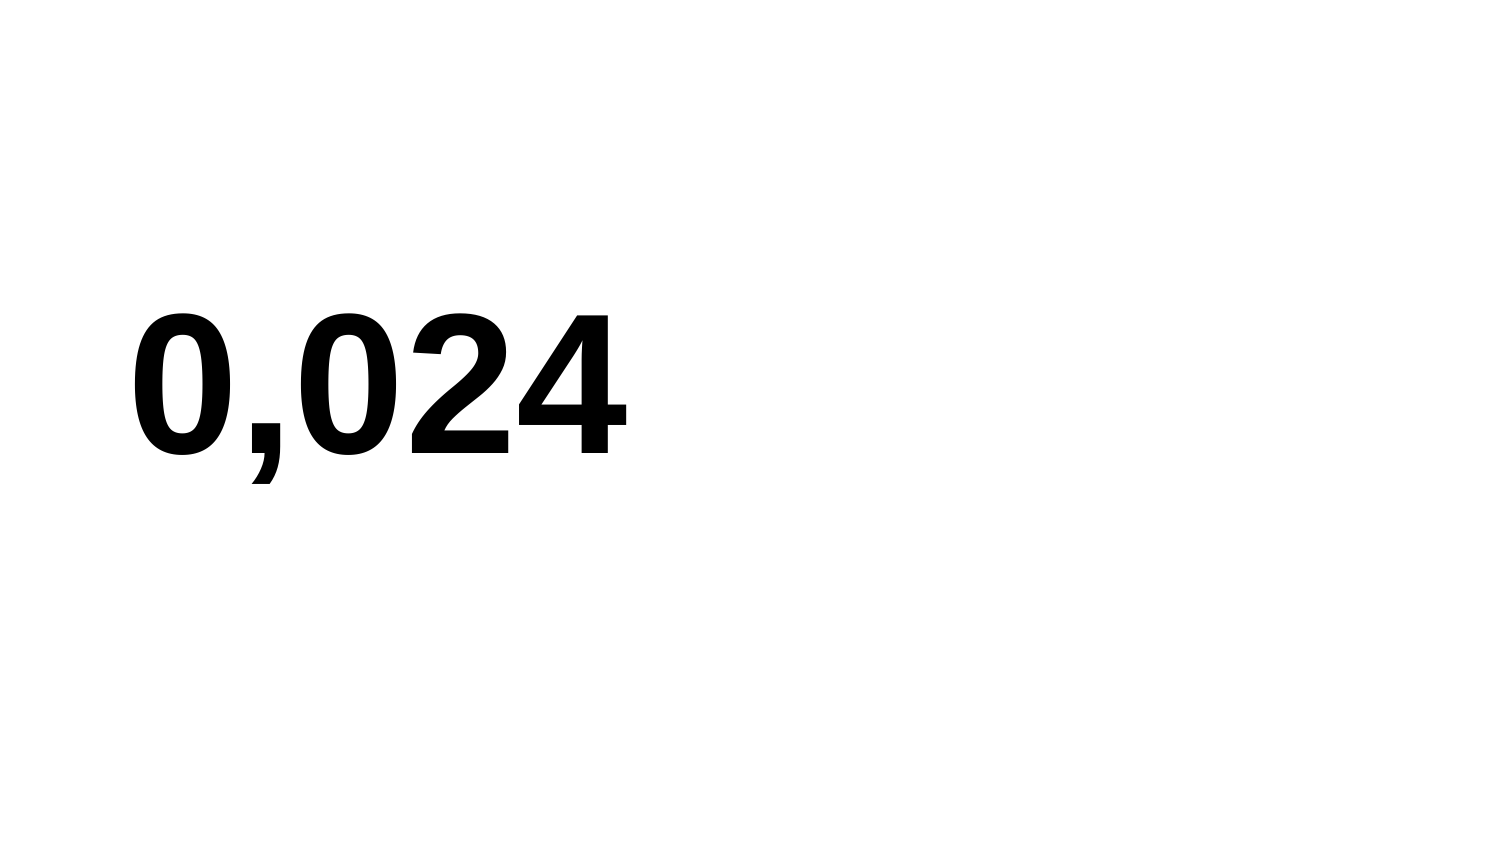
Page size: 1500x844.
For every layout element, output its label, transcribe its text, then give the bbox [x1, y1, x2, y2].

text_box 0,024 [112, 235, 1388, 509]
